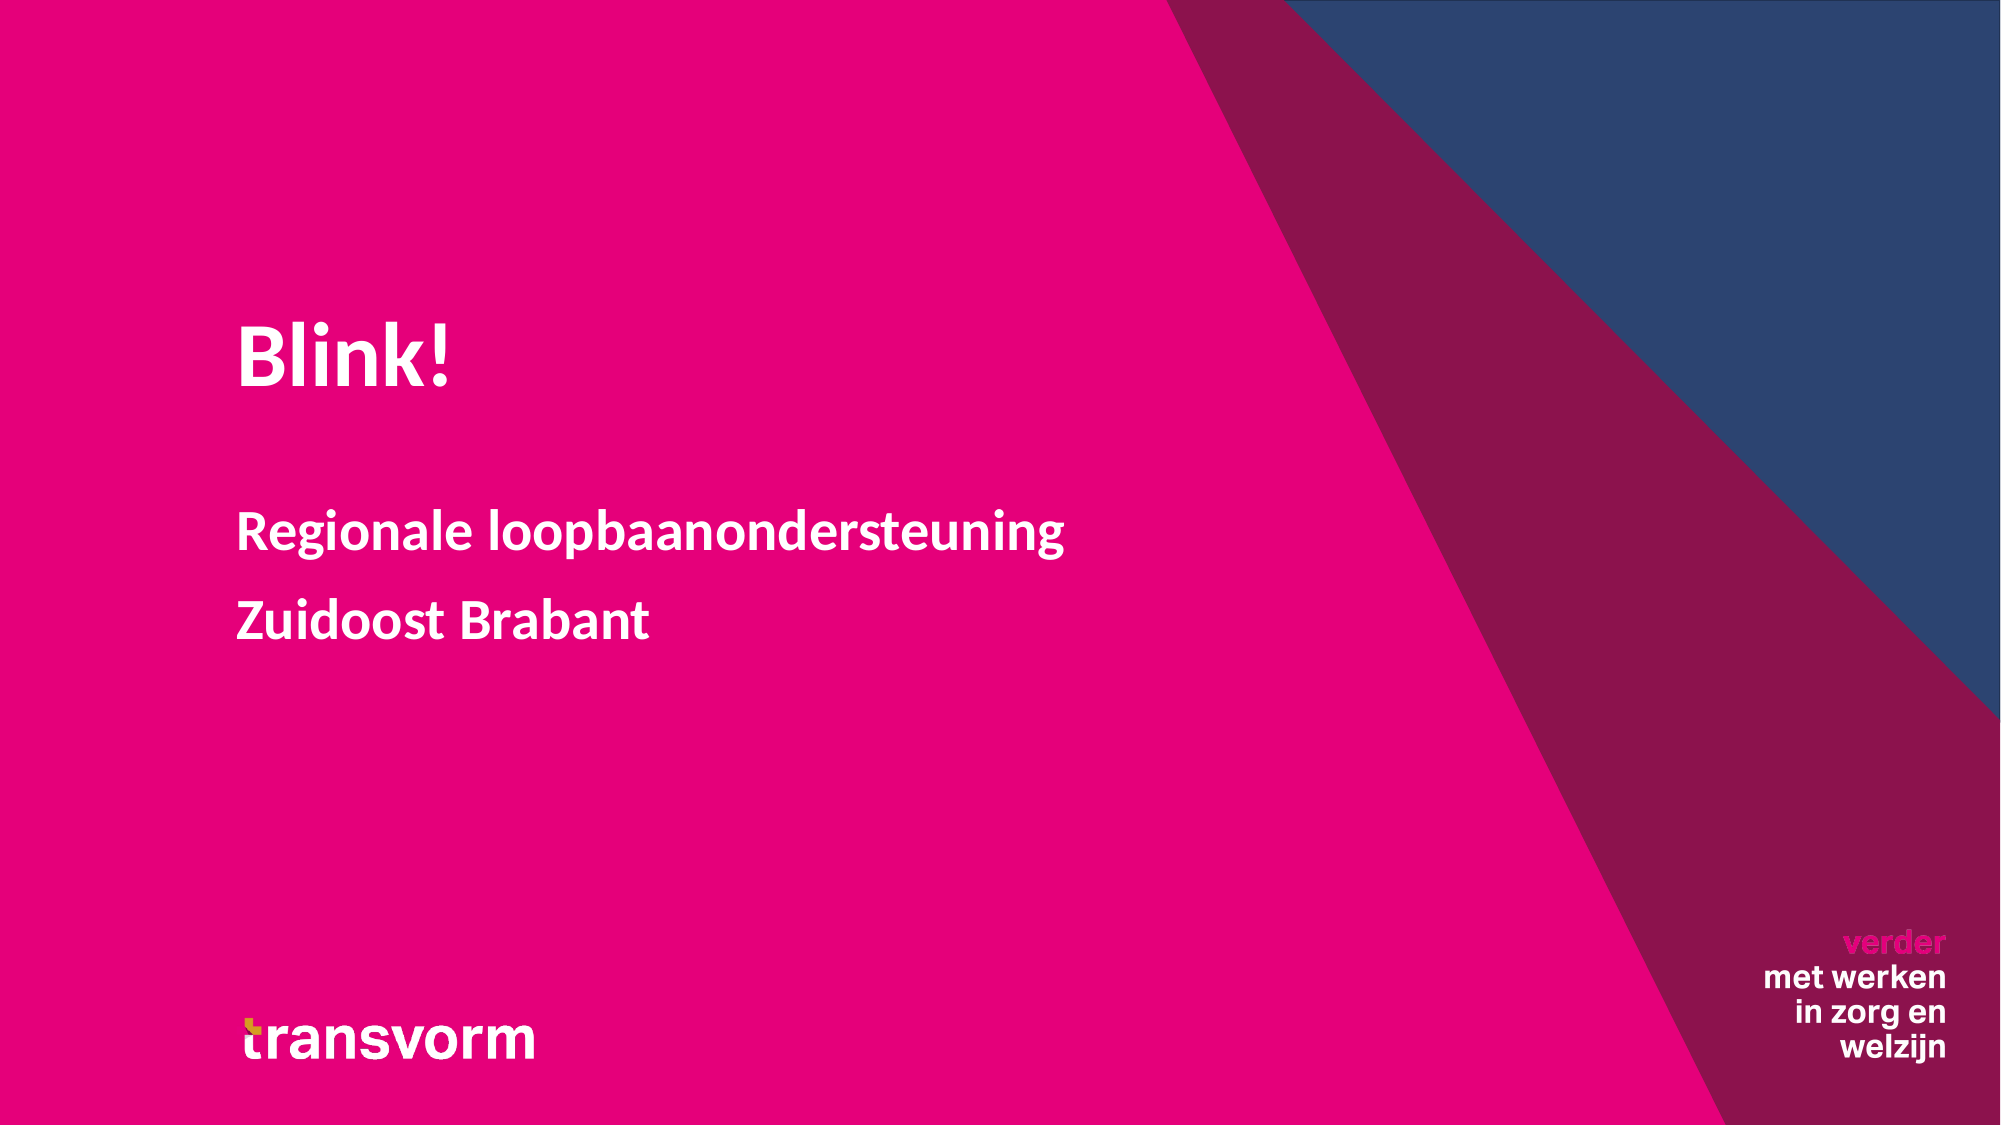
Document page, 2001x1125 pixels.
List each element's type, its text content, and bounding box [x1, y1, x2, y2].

picture [1280, 0, 2000, 723]
subtitle Blink! [236, 340, 1231, 459]
picture [224, 1003, 546, 1073]
title Regionale loopbaanondersteuning Zuidoost Brabant [236, 472, 1231, 854]
picture [1758, 916, 1957, 1075]
